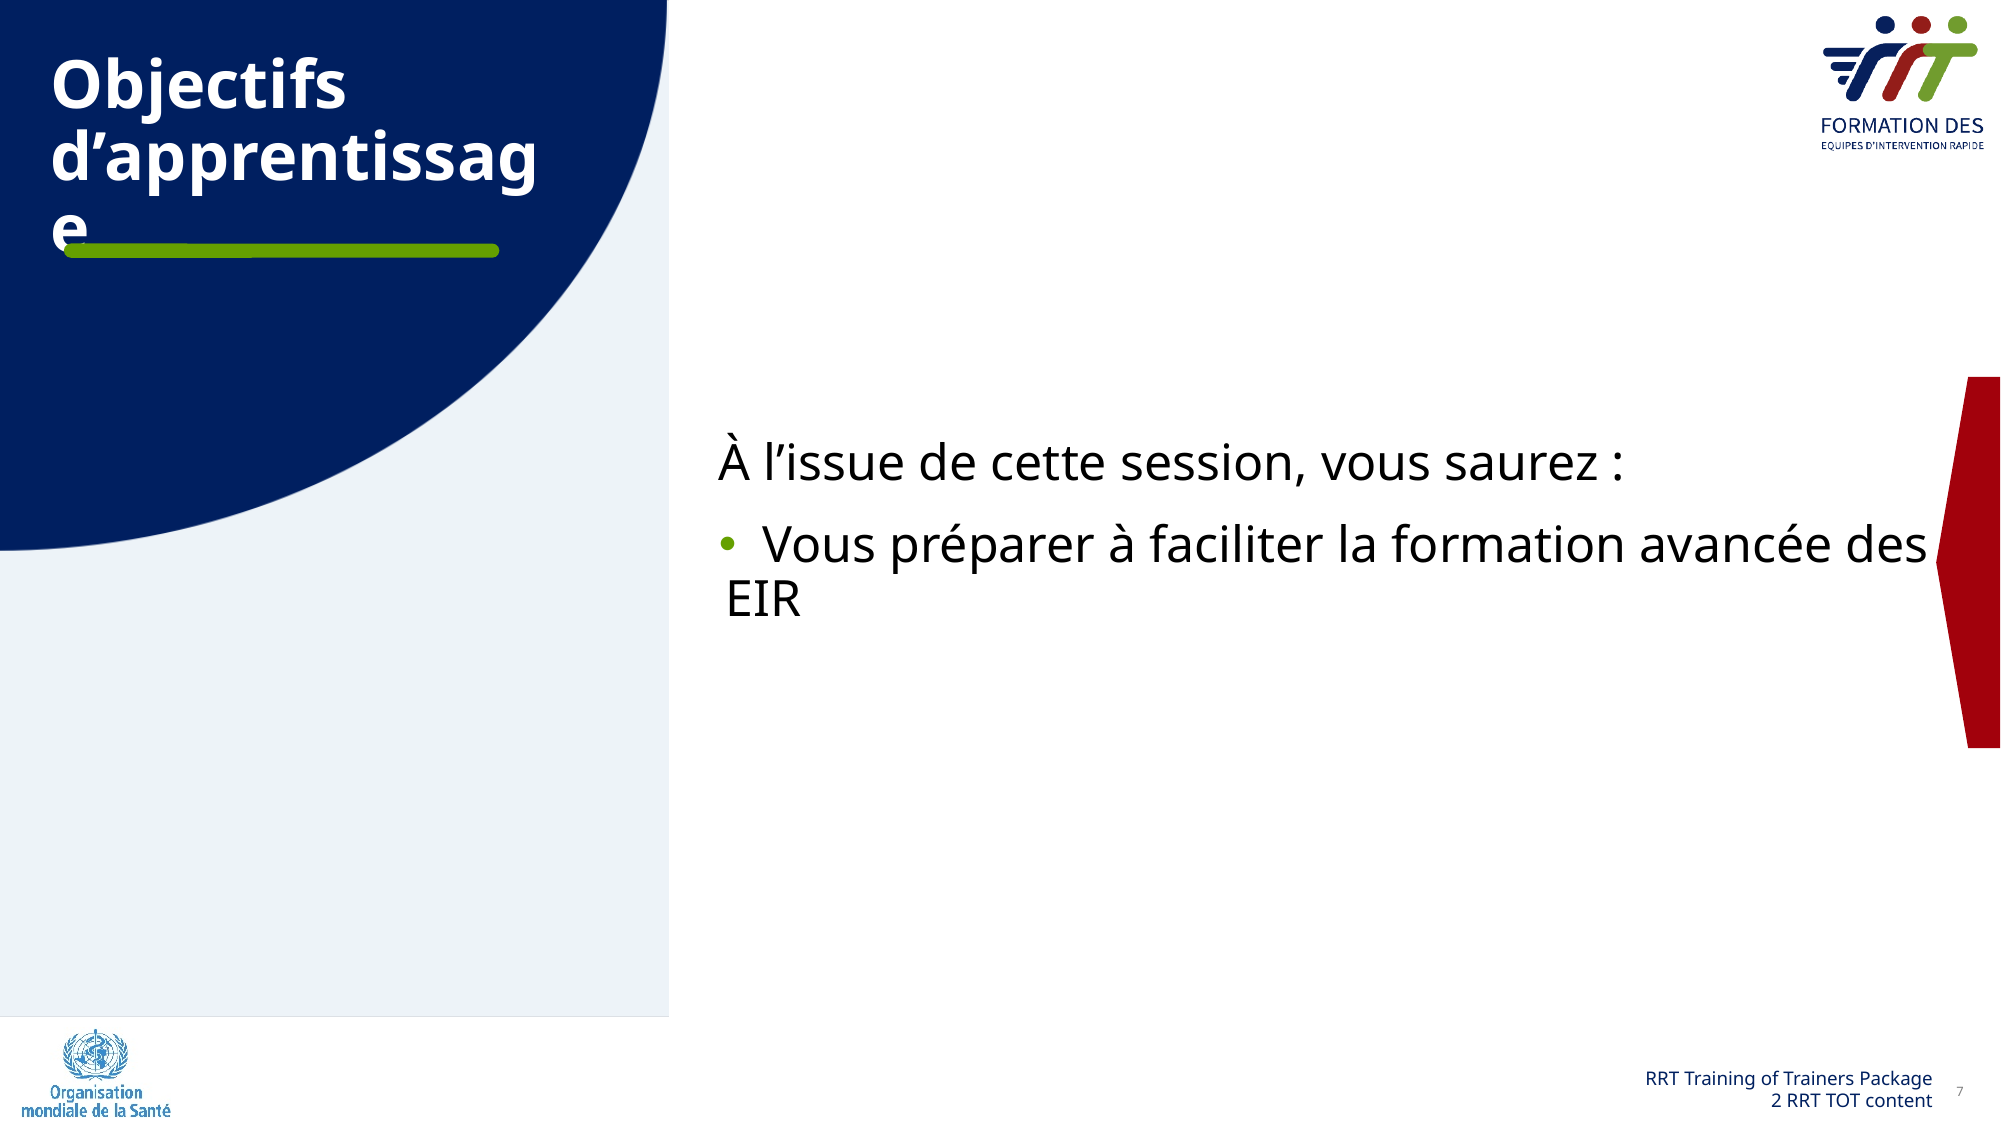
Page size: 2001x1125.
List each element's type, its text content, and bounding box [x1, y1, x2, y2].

picture [1821, 15, 1984, 151]
list À l’issue de cette session, vous saurez : Vous préparer à faciliter la formation avancée des EIR [710, 380, 1947, 665]
picture [20, 1027, 171, 1118]
text_box [63, 243, 500, 258]
title Objectifs d’apprentissage [42, 0, 580, 318]
picture [0, 0, 669, 1018]
